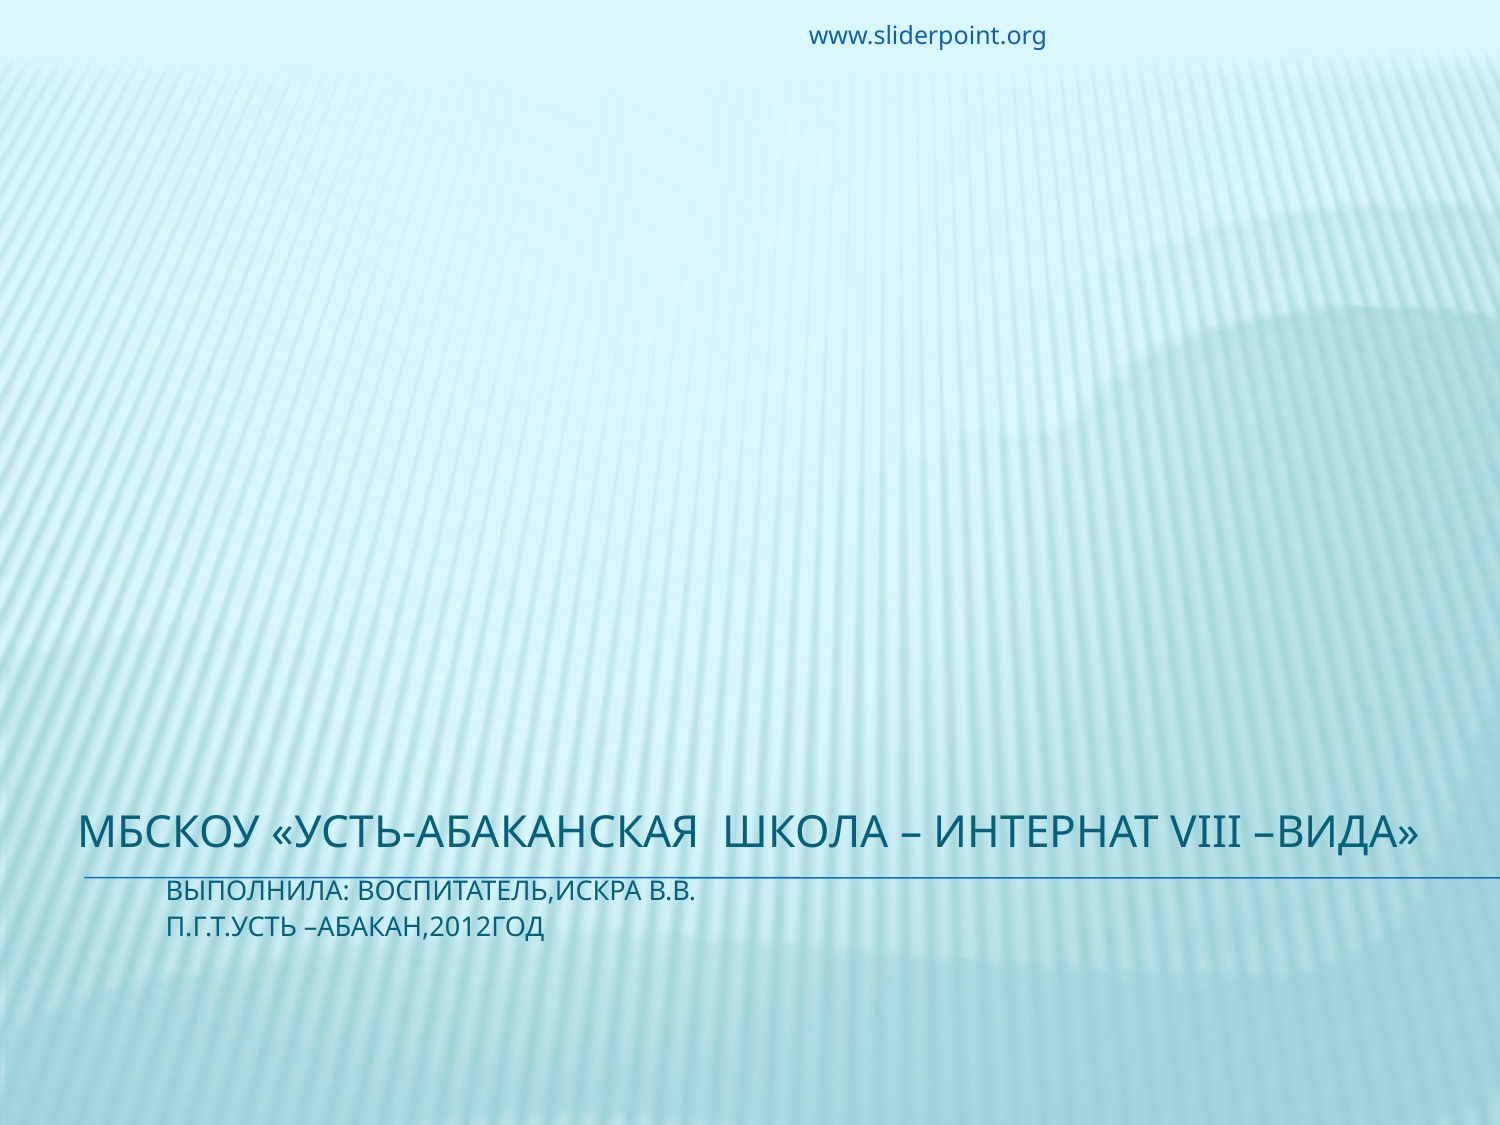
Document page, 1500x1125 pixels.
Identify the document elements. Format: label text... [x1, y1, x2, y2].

footer www.sliderpoint.org [512, 12, 1063, 60]
title мбСКОу «Усть-Абаканская школа – интернат viii –вида» Выполнила: Воспитатель,Искра В.В. П.г.т.Усть –абакан,2012год [62, 796, 1450, 997]
